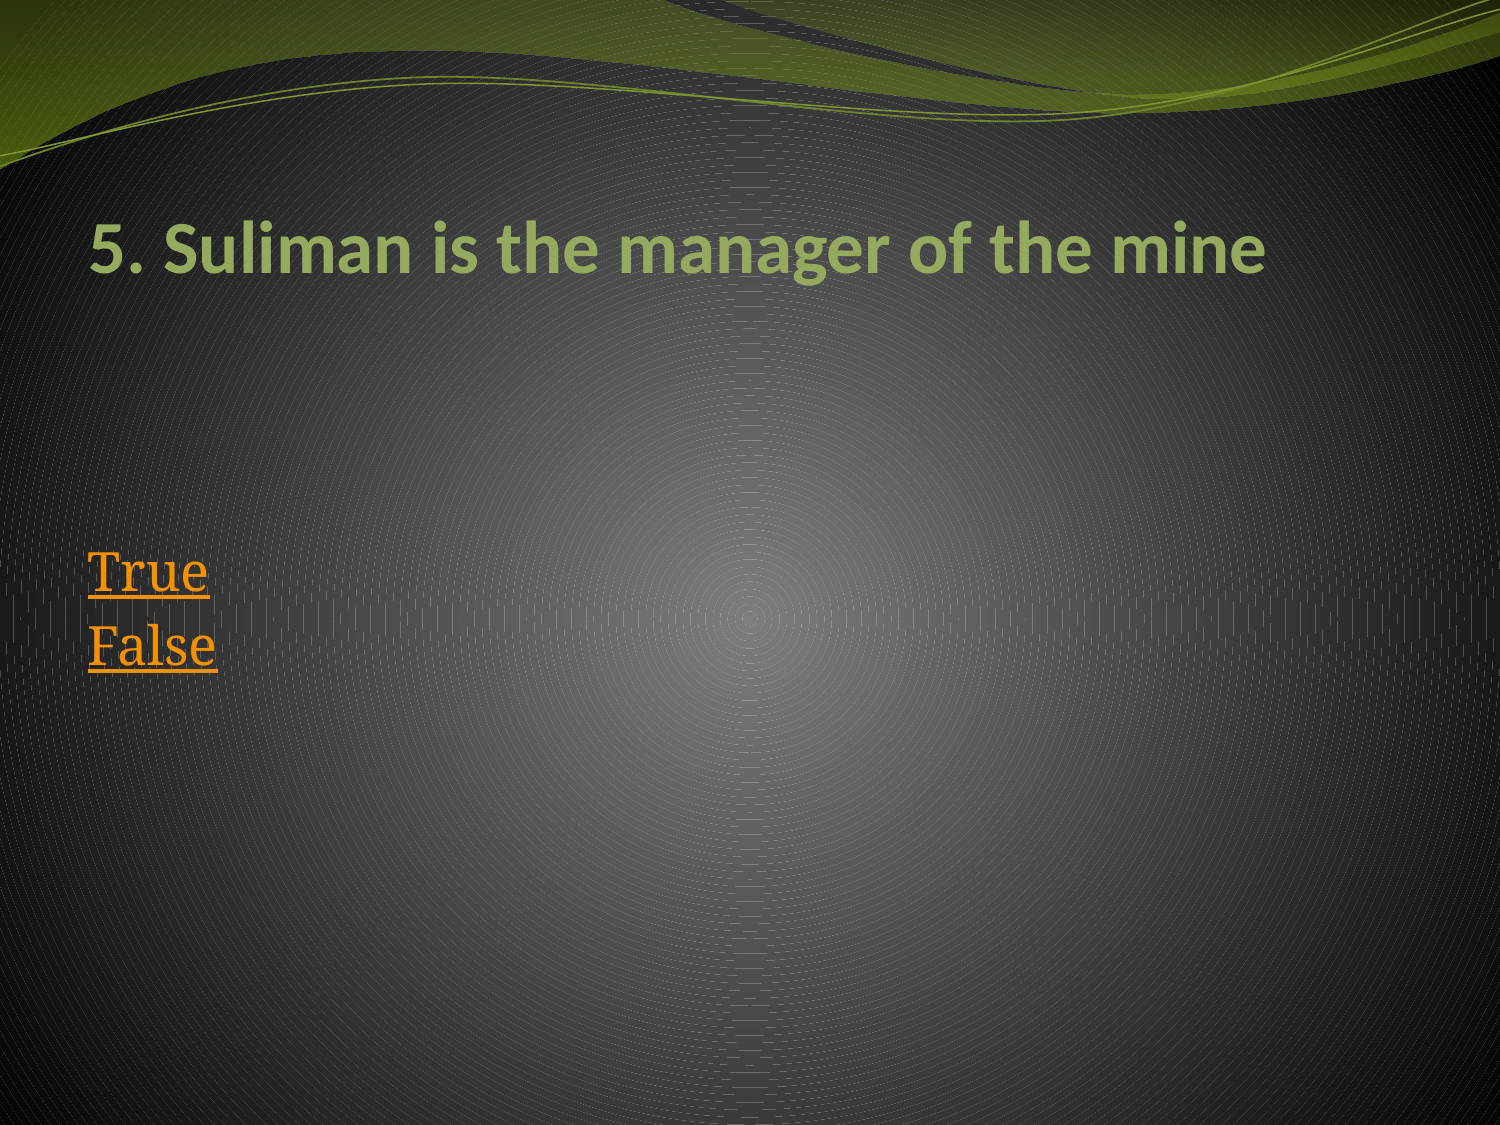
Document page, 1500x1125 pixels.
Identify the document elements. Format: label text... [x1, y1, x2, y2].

title 5. Suliman is the manager of the mine [88, 196, 1377, 289]
subtitle True False [87, 529, 1376, 818]
